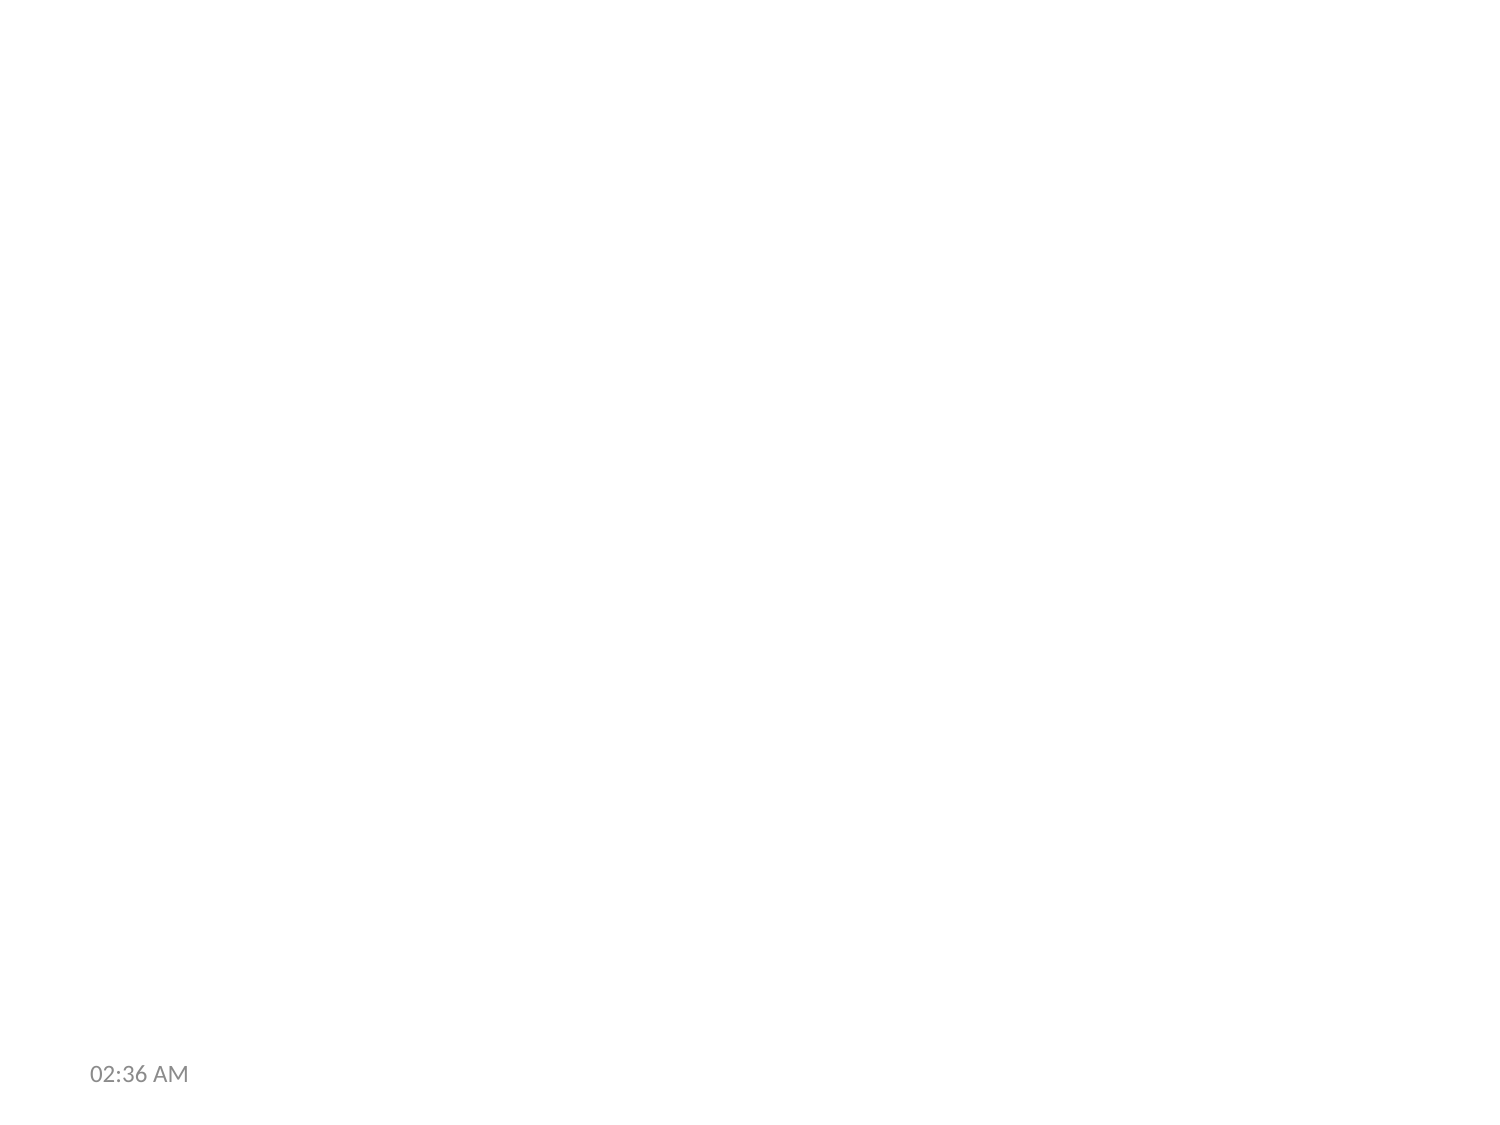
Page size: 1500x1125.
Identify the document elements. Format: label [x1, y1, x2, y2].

slide_number [75, 1042, 425, 1103]
